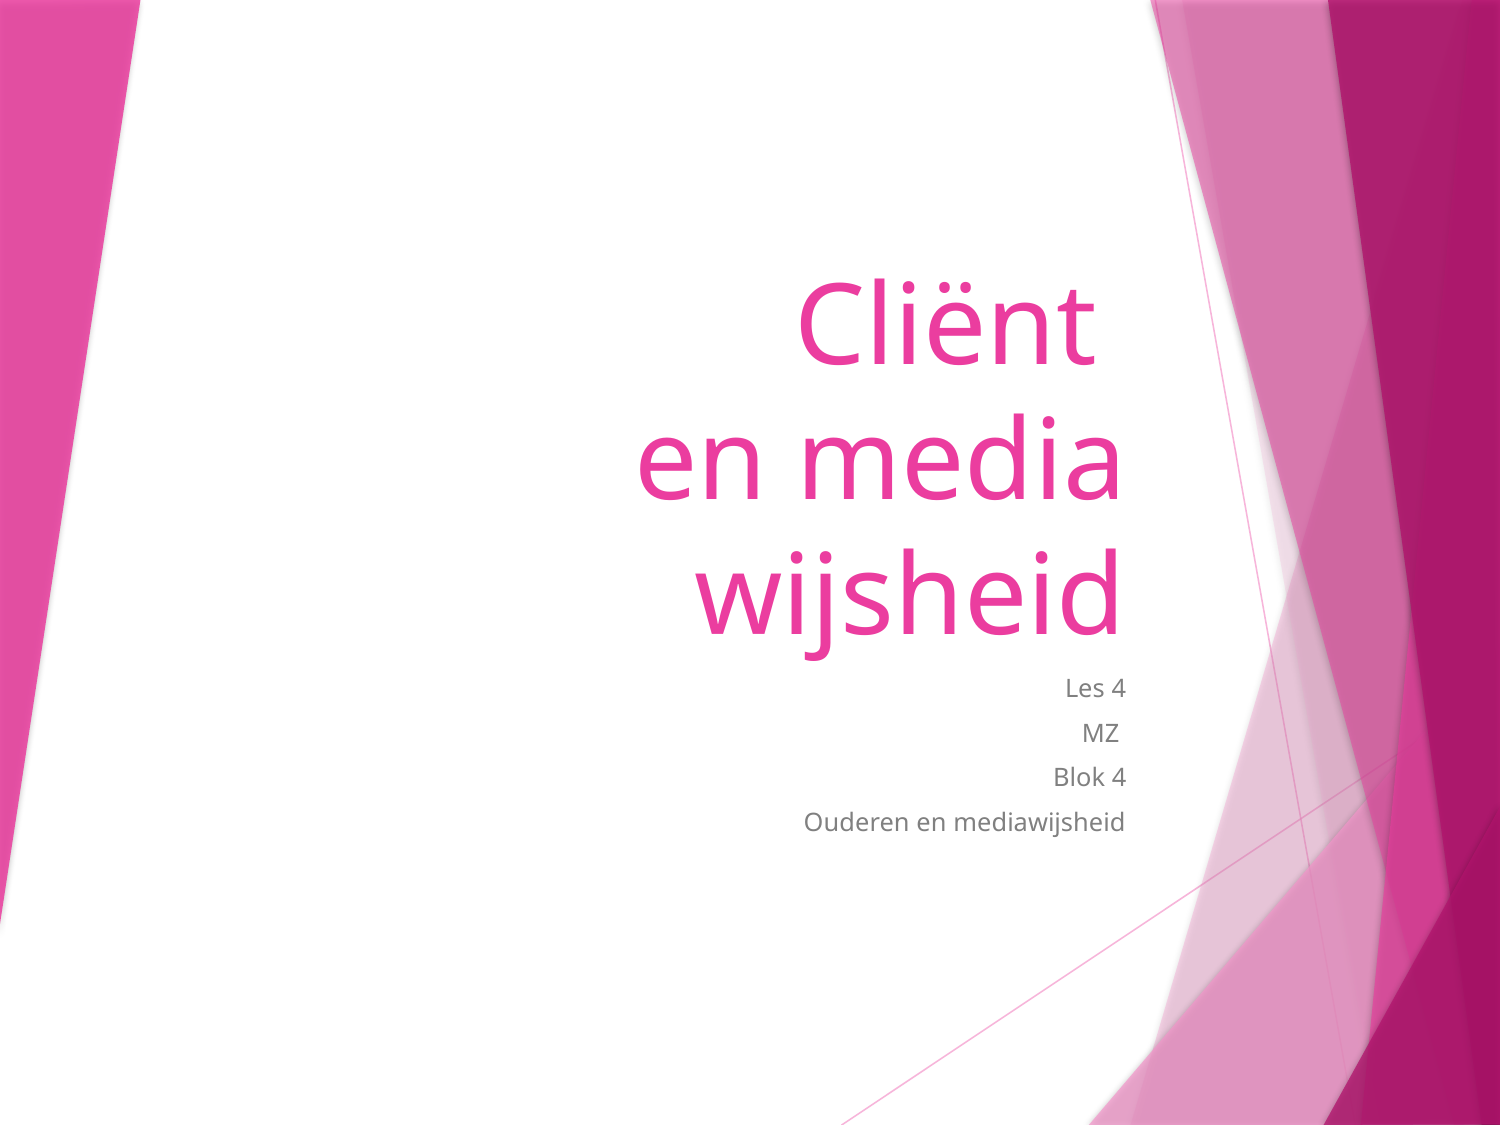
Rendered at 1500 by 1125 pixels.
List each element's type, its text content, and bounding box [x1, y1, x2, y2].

title Cliënt en media wijsheid [185, 394, 1142, 664]
subtitle Les 4 MZ Blok 4 Ouderen en mediawijsheid [185, 664, 1142, 845]
